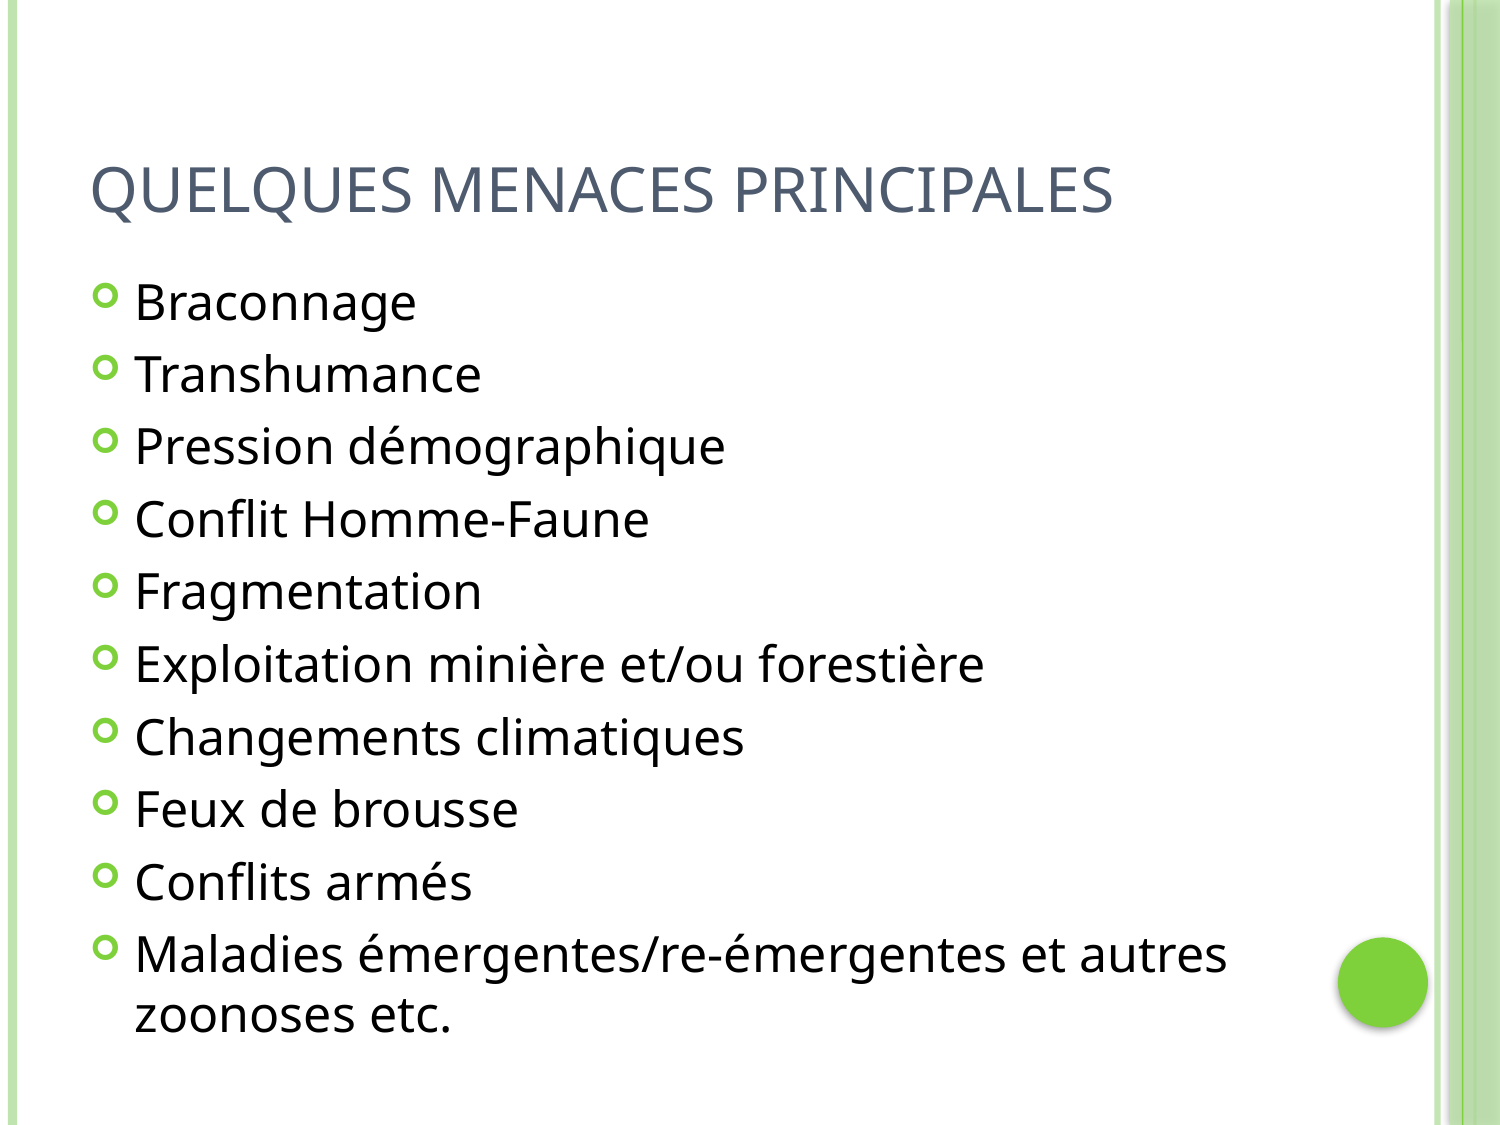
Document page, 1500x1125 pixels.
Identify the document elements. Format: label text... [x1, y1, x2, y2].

list Braconnage Transhumance Pression démographique Conflit Homme-Faune Fragmentation Exploitation minière et/ou forestière Changements climatiques Feux de brousse Conflits armés Maladies émergentes/re-émergentes et autres zoonoses etc. [75, 262, 1300, 1062]
title QUELQUES MENACES PRINCIPALES [75, 45, 1300, 233]
